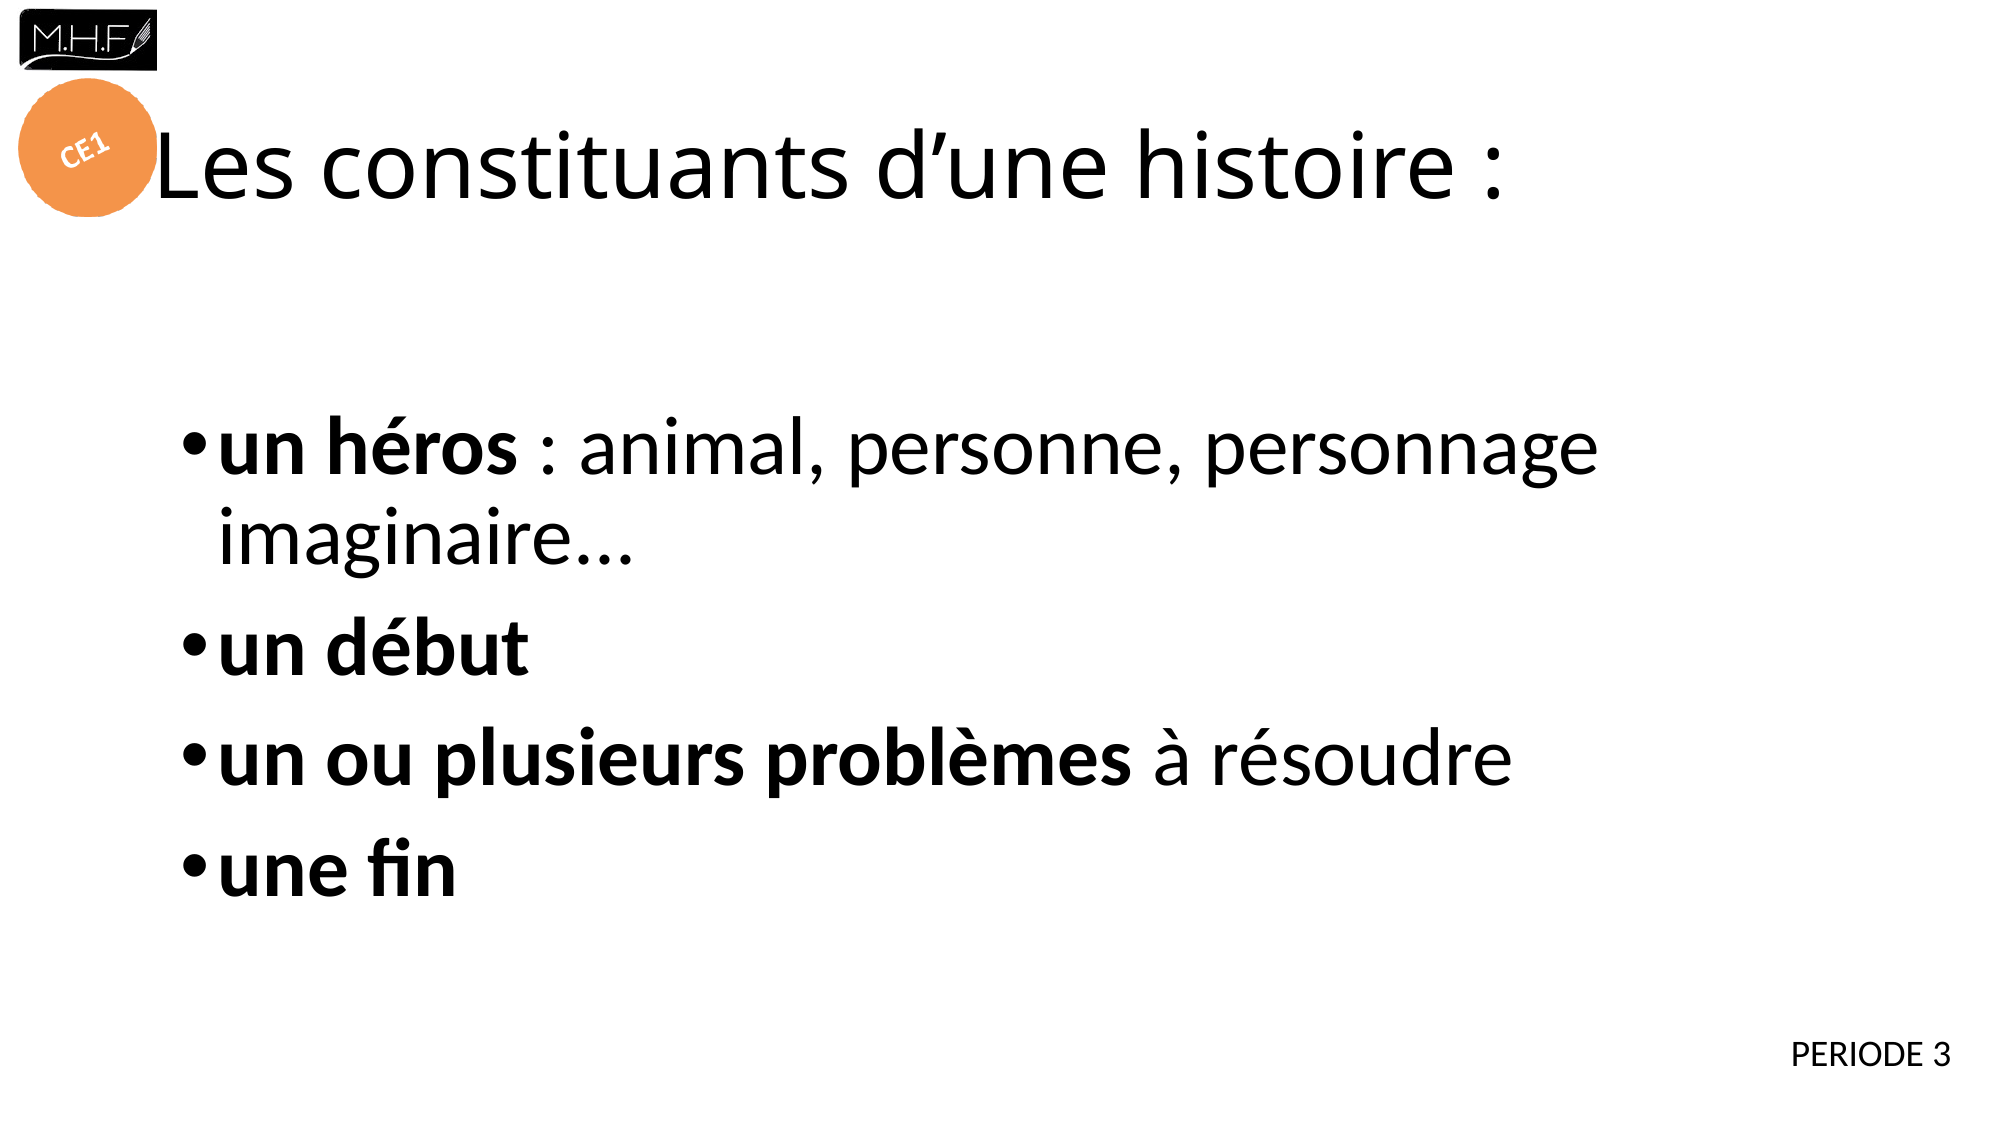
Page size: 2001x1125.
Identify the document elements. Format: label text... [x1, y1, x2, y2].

picture [16, 7, 157, 74]
list un héros : animal, personne, personnage imaginaire... un début un ou plusieurs problèmes à résoudre une fin [165, 395, 1835, 966]
text_box PERIODE 3 [1362, 1021, 1967, 1082]
title Les constituants d’une histoire : [137, 59, 1863, 278]
picture [18, 78, 157, 218]
